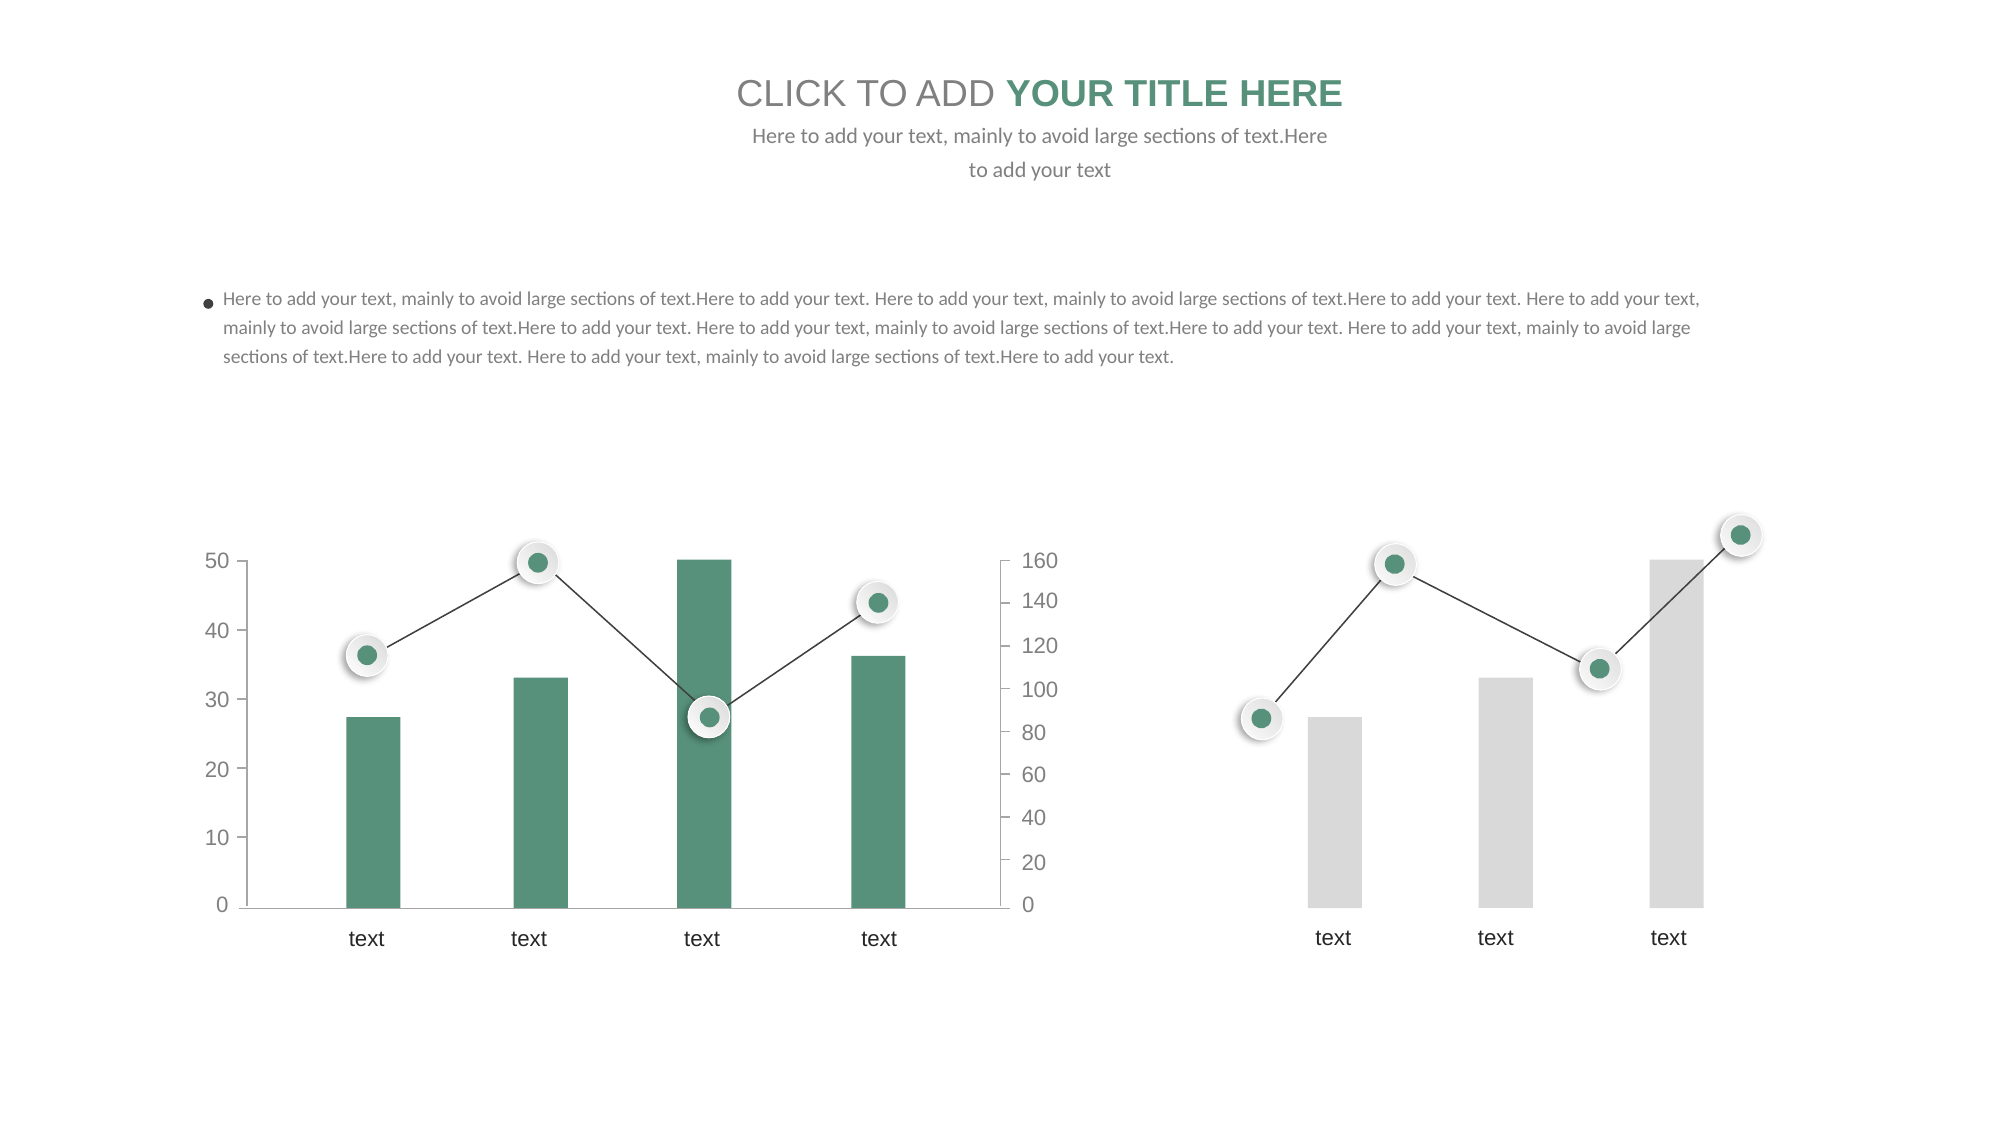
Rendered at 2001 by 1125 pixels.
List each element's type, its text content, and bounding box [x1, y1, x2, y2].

text_box [1306, 724, 1364, 910]
text_box [1477, 724, 1535, 910]
text_box [344, 746, 403, 906]
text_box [189, 539, 248, 925]
text_box [1647, 724, 1706, 910]
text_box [999, 538, 1075, 925]
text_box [238, 908, 1011, 959]
text_box text [1300, 915, 1367, 957]
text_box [203, 272, 1768, 376]
text_box [675, 747, 733, 906]
text_box text [1463, 915, 1529, 957]
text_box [346, 541, 899, 738]
text_box CLICK TO ADD YOUR TITLE HERE [721, 61, 1359, 121]
text_box [849, 654, 908, 906]
text_box Here to add your text, mainly to avoid large sections of text.Here to add your text [732, 106, 1348, 190]
text_box text [1636, 915, 1702, 957]
text_box [512, 747, 570, 906]
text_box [1222, 518, 1776, 715]
